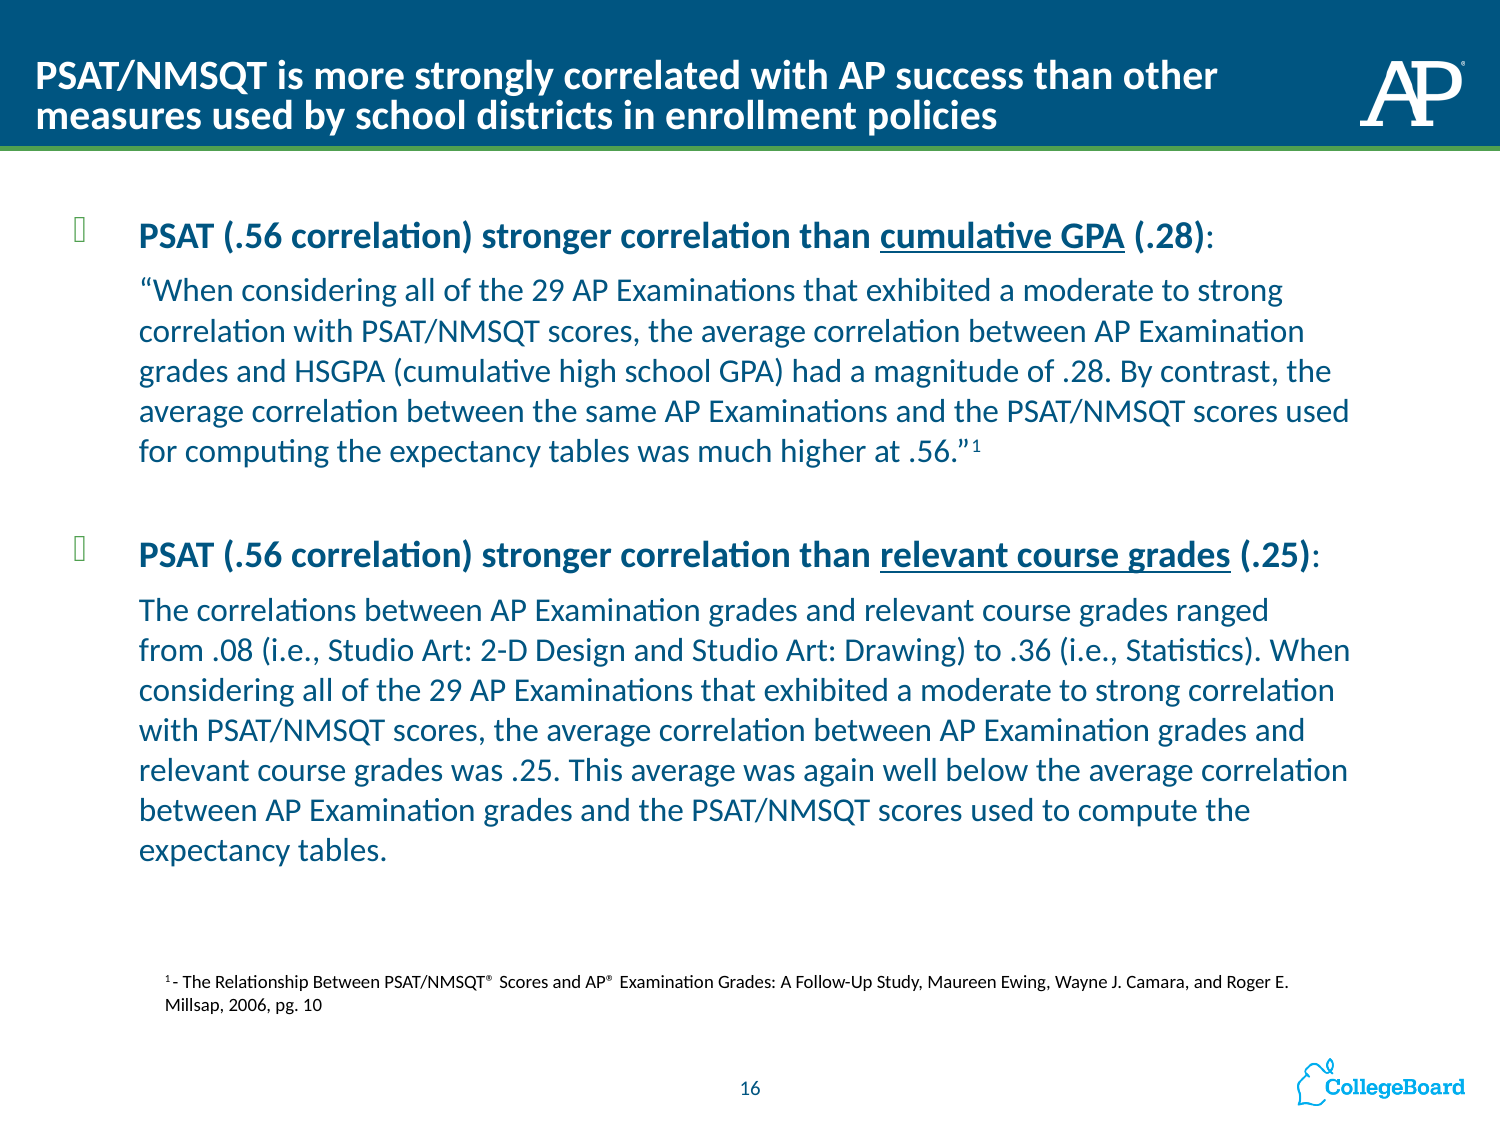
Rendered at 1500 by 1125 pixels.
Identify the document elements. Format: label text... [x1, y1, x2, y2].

list PSAT (.56 correlation) stronger correlation than cumulative GPA (.28): “When considering all of the 29 AP Examinations that exhibited a moderate to strong correlation with PSAT/NMSQT scores, the average correlation between AP Examination grades and HSGPA (cumulative high school GPA) had a magnitude of .28. By contrast, the average correlation between the same AP Examinations and the PSAT/NMSQT scores used for computing the expectancy tables was much higher at .56.”1 PSAT (.56 correlation) stronger correlation than relevant course grades (.25): The correlations between AP Examination grades and relevant course grades ranged from .08 (i.e., Studio Art: 2-D Design and Studio Art: Drawing) to .36 (i.e., Statistics). When considering all of the 29 AP Examinations that exhibited a moderate to strong correlation with PSAT/NMSQT scores, the average correlation between AP Examination grades and relevant course grades was .25. This average was again well below the average correlation between AP Examination grades and the PSAT/NMSQT scores used to compute the expectancy tables. [58, 202, 1397, 941]
slide_number 16 [711, 1060, 789, 1100]
text_box 1 - The Relationship Between PSAT/NMSQT® Scores and AP® Examination Grades: A Follow-Up Study, Maureen Ewing, Wayne J. Camara, and Roger E. Millsap, 2006, pg. 10 [149, 962, 1363, 1023]
title PSAT/NMSQT is more strongly correlated with AP success than other measures used by school districts in enrollment policies [20, 19, 1376, 146]
picture [1300, 1058, 1465, 1106]
picture [1297, 1058, 1328, 1081]
